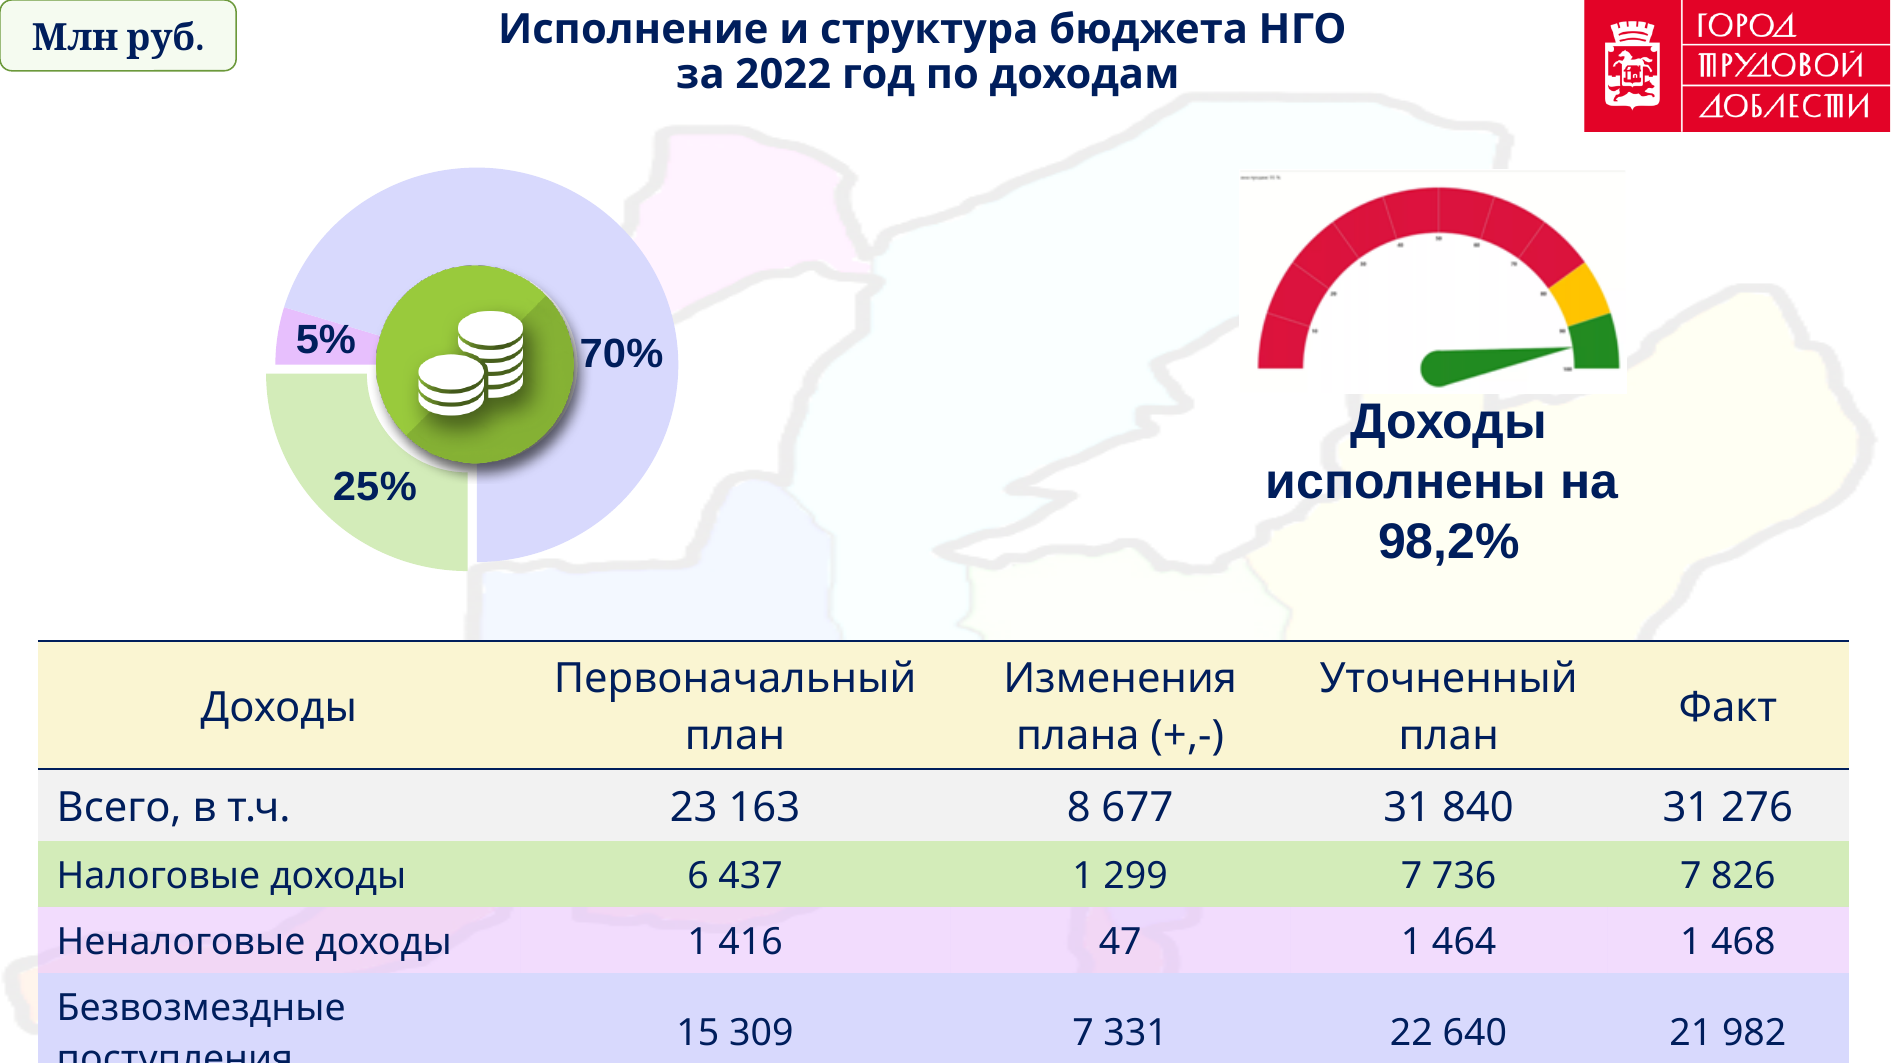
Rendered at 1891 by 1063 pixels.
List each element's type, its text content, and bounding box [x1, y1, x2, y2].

text_box Исполнение и структура бюджета НГО за 2022 год по доходам [0, 0, 1584, 90]
chart [36, 148, 918, 572]
picture [0, 0, 1891, 1063]
text_box Млн руб. [0, 0, 240, 74]
